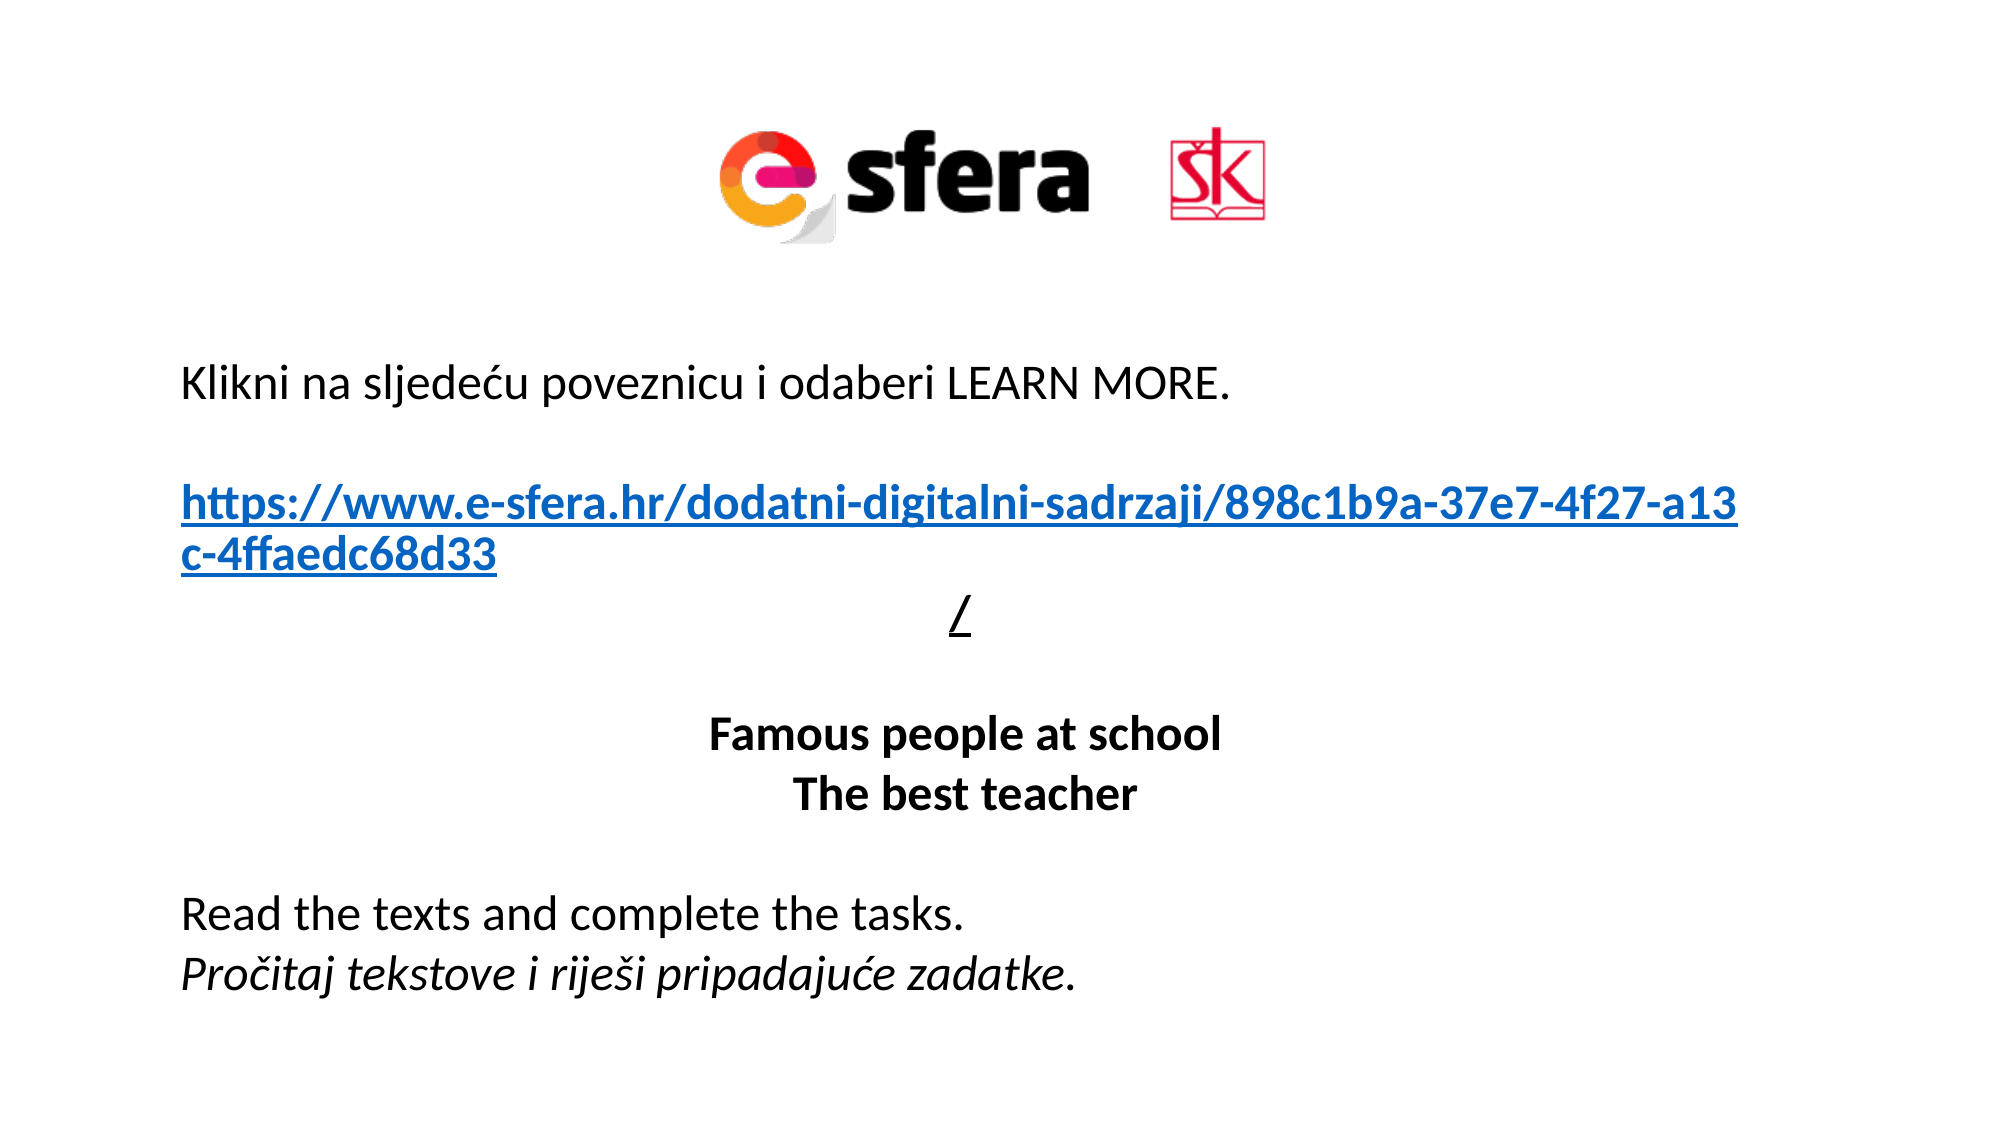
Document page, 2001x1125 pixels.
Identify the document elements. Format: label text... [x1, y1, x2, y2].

text_box Klikni na sljedeću poveznicu i odaberi LEARN MORE. https://www.e-sfera.hr/dodatni-digitalni-sadrzaji/898c1b9a-37e7-4f27-a13c-4ffaedc68d33/ Famous people at school The best teacher Read the texts and complete the tasks. Pročitaj tekstove i riješi pripadajuće zadatke. [166, 342, 1766, 958]
picture [687, 30, 1313, 343]
